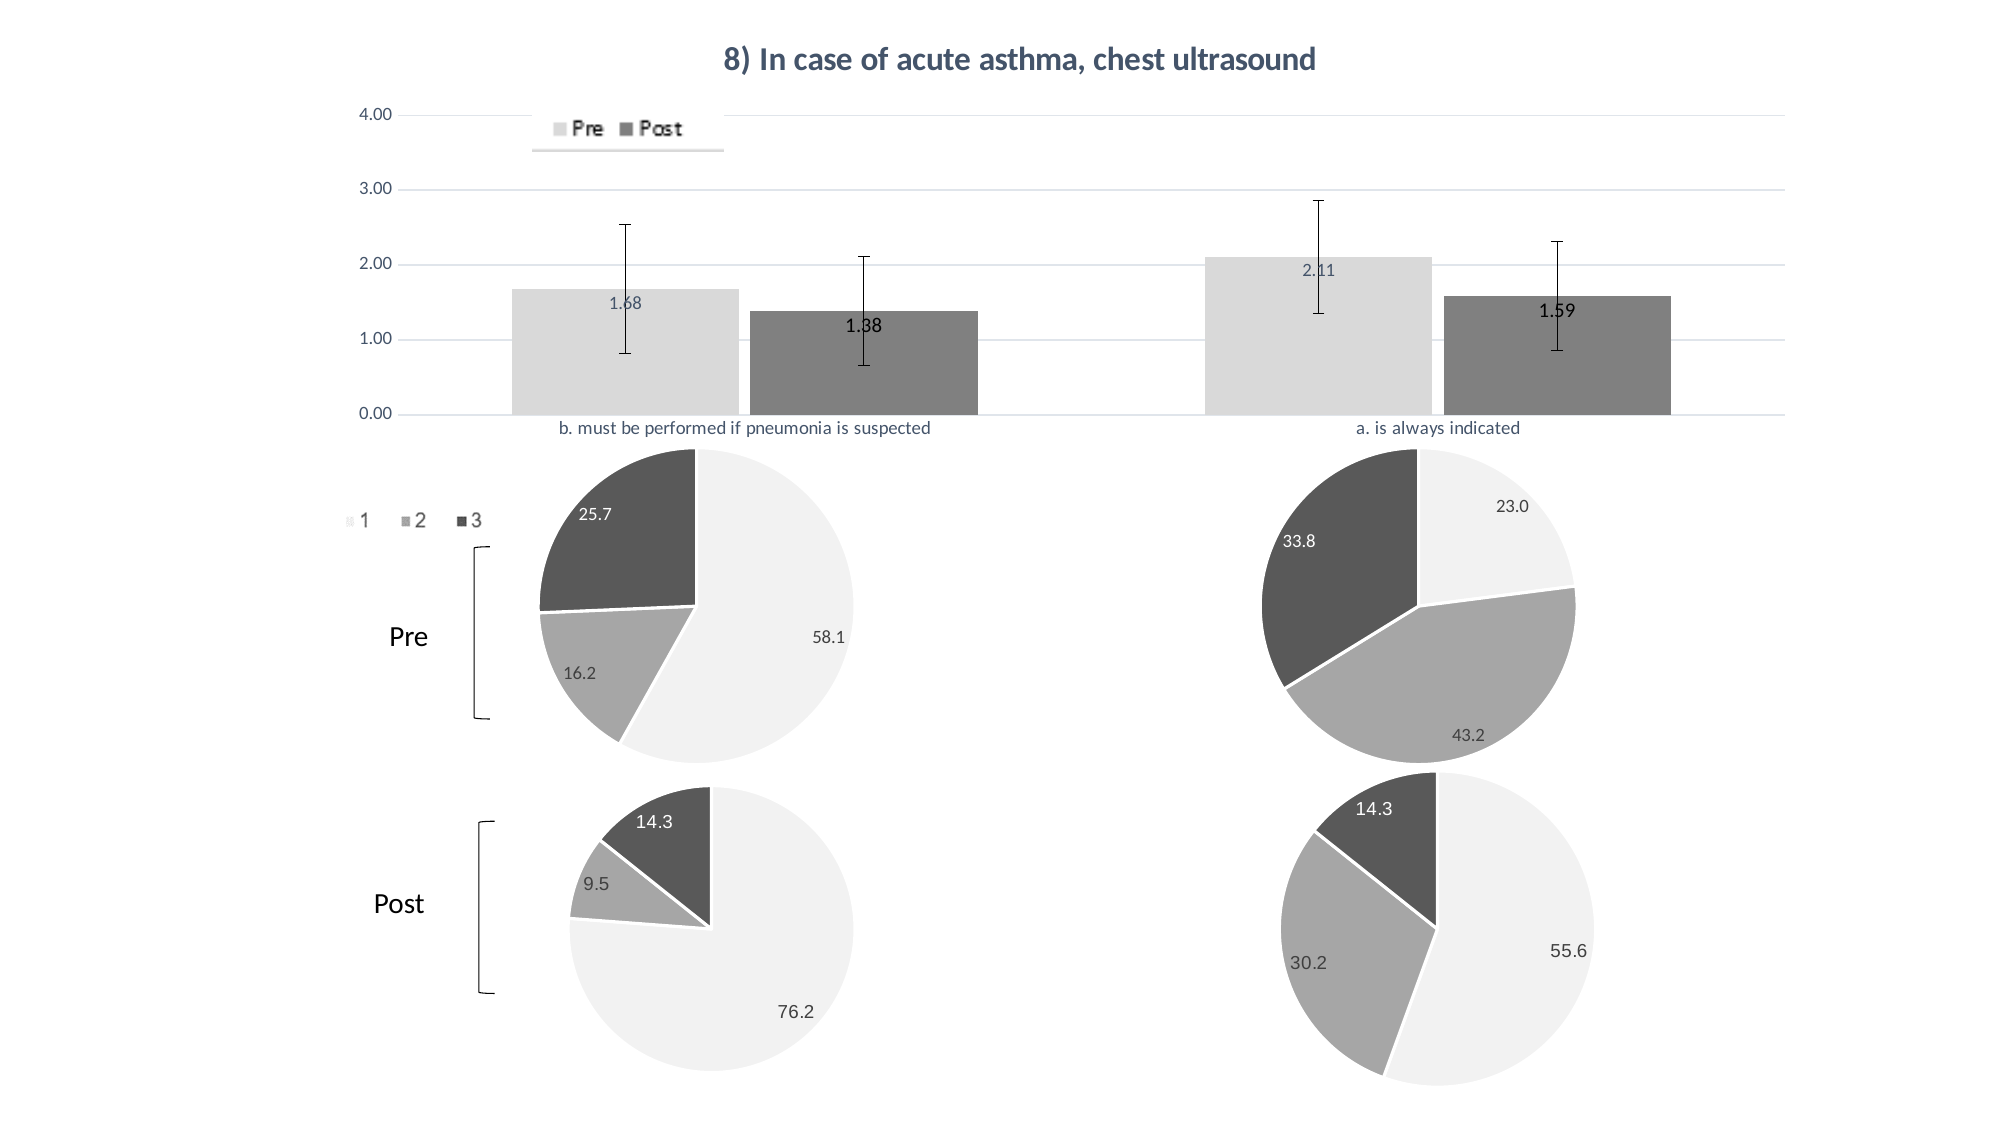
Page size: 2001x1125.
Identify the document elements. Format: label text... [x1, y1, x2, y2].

text_box Pre [374, 609, 444, 660]
text_box [478, 820, 495, 995]
chart [255, 17, 1786, 1125]
text_box Post [359, 877, 440, 927]
picture [532, 112, 724, 152]
picture [323, 510, 532, 544]
text_box [473, 546, 490, 720]
